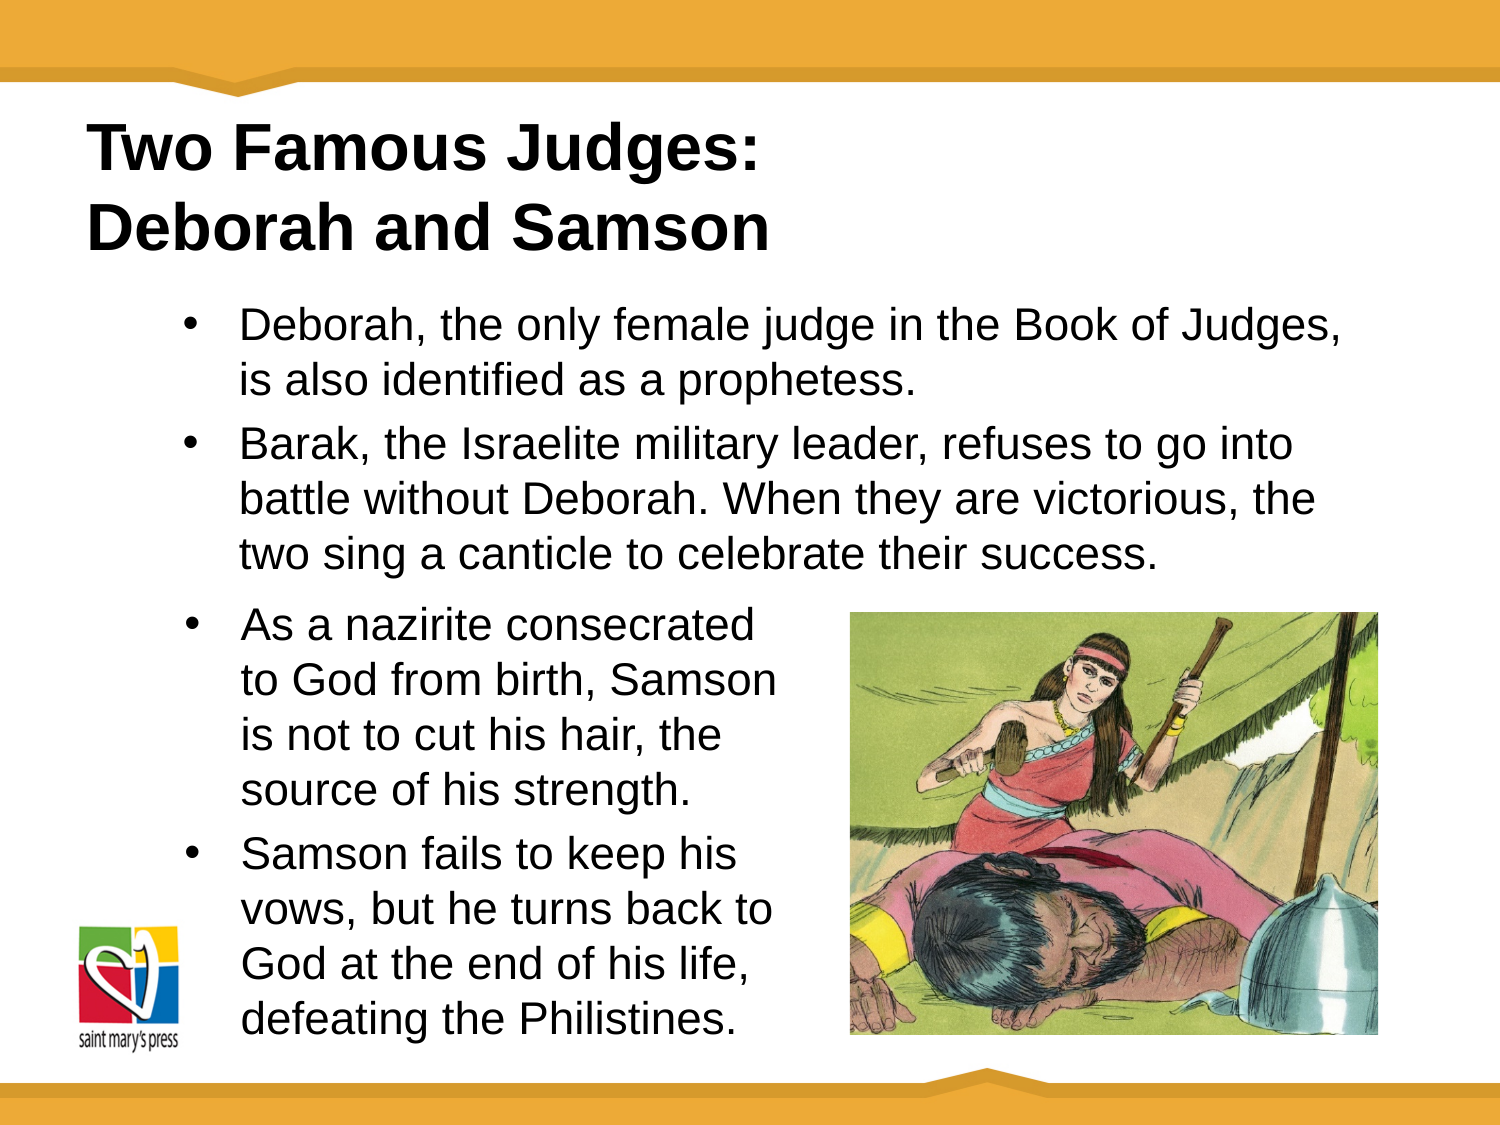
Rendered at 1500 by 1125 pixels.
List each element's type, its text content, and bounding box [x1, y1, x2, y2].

text_box As a nazirite consecrated to God from birth, Samson is not to cut his hair, the source of his strength. Samson fails to keep his vows, but he turns back to God at the end of his life, defeating the Philistines. [169, 587, 825, 1010]
title Two Famous Judges: Deborah and Samson [71, 140, 1500, 228]
list Deborah, the only female judge in the Book of Judges, is also identified as a prophetess. Barak, the Israelite military leader, refuses to go into battle without Deborah. When they are victorious, the two sing a canticle to celebrate their success. [167, 287, 1388, 625]
picture [0, 0, 1500, 1125]
